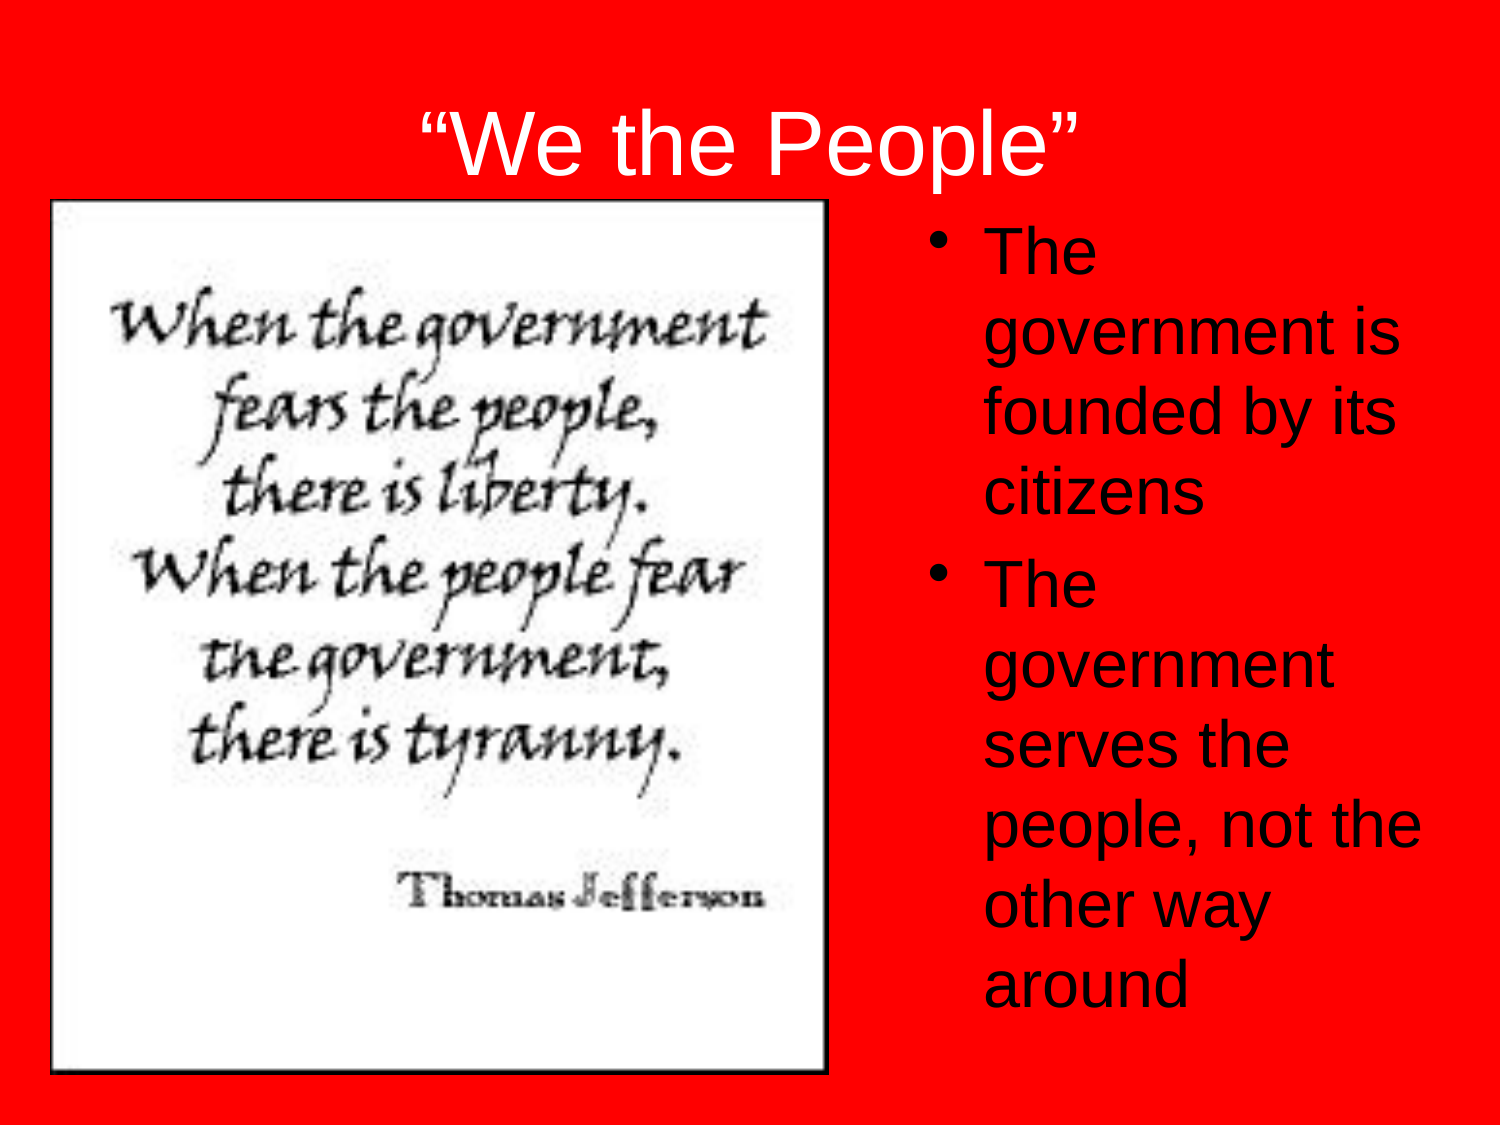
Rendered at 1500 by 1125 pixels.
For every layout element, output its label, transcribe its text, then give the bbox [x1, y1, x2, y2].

title “We the People” [75, 45, 1425, 233]
list The government is founded by its citizens The government serves the people, not the other way around [912, 200, 1463, 943]
picture [49, 199, 829, 1076]
